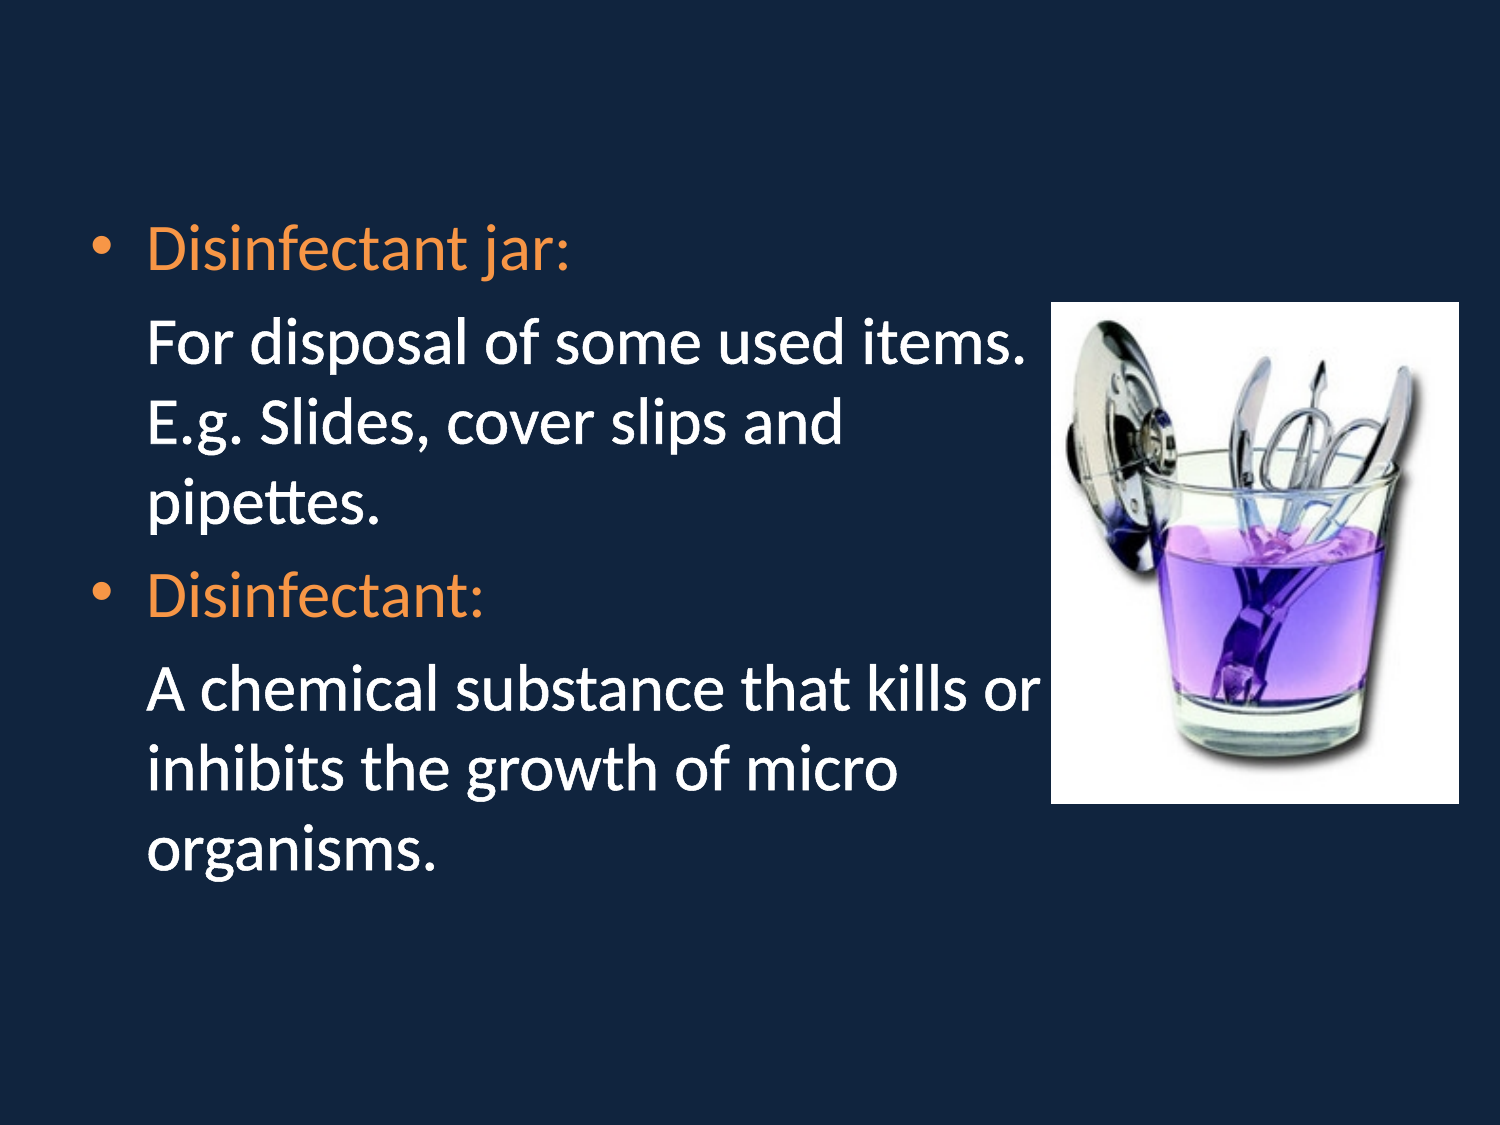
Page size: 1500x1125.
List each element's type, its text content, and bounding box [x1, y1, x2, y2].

list Disinfectant jar: For disposal of some used items. E.g. Slides, cover slips and pipettes. Disinfectant: A chemical substance that kills or inhibits the growth of micro organisms. [75, 196, 1058, 953]
picture [1051, 302, 1459, 805]
